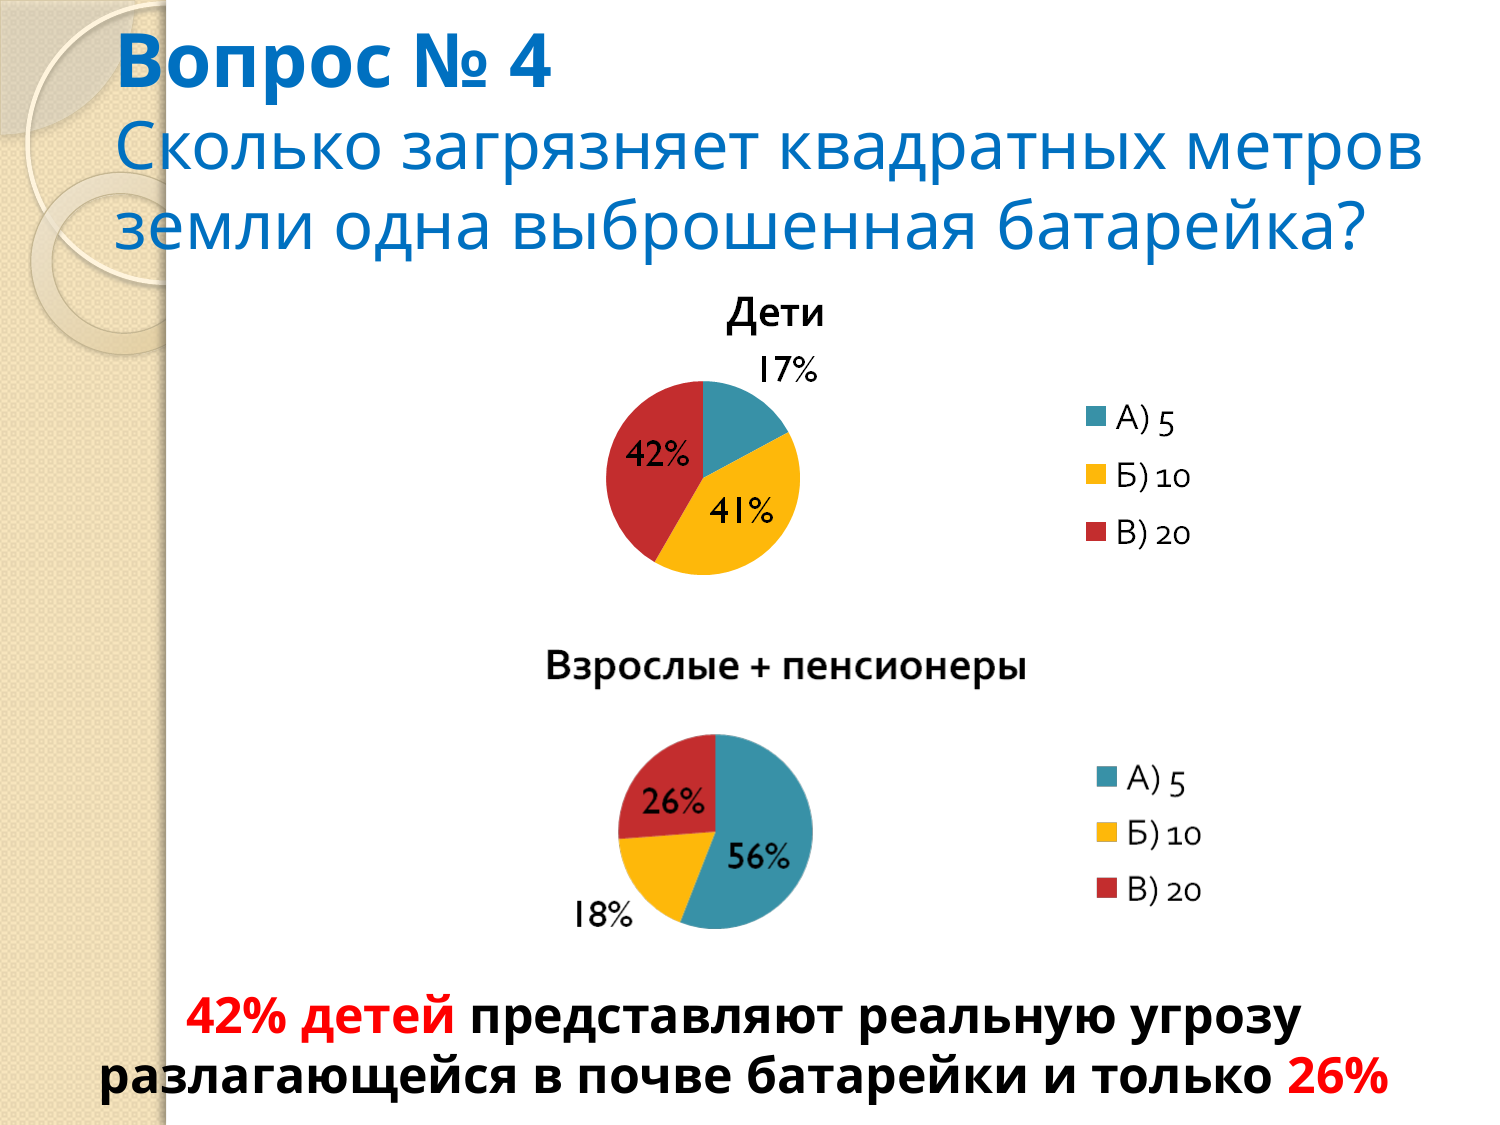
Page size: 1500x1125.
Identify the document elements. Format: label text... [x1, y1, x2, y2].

text_box 42% детей представляют реальную угрозу разлагающейся в почве батарейки и только 26% взрослых [29, 976, 1459, 1125]
title Вопрос № 4 Сколько загрязняет квадратных метров земли одна выброшенная батарейка? [100, 42, 1451, 323]
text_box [348, 621, 1225, 970]
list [289, 266, 1260, 616]
